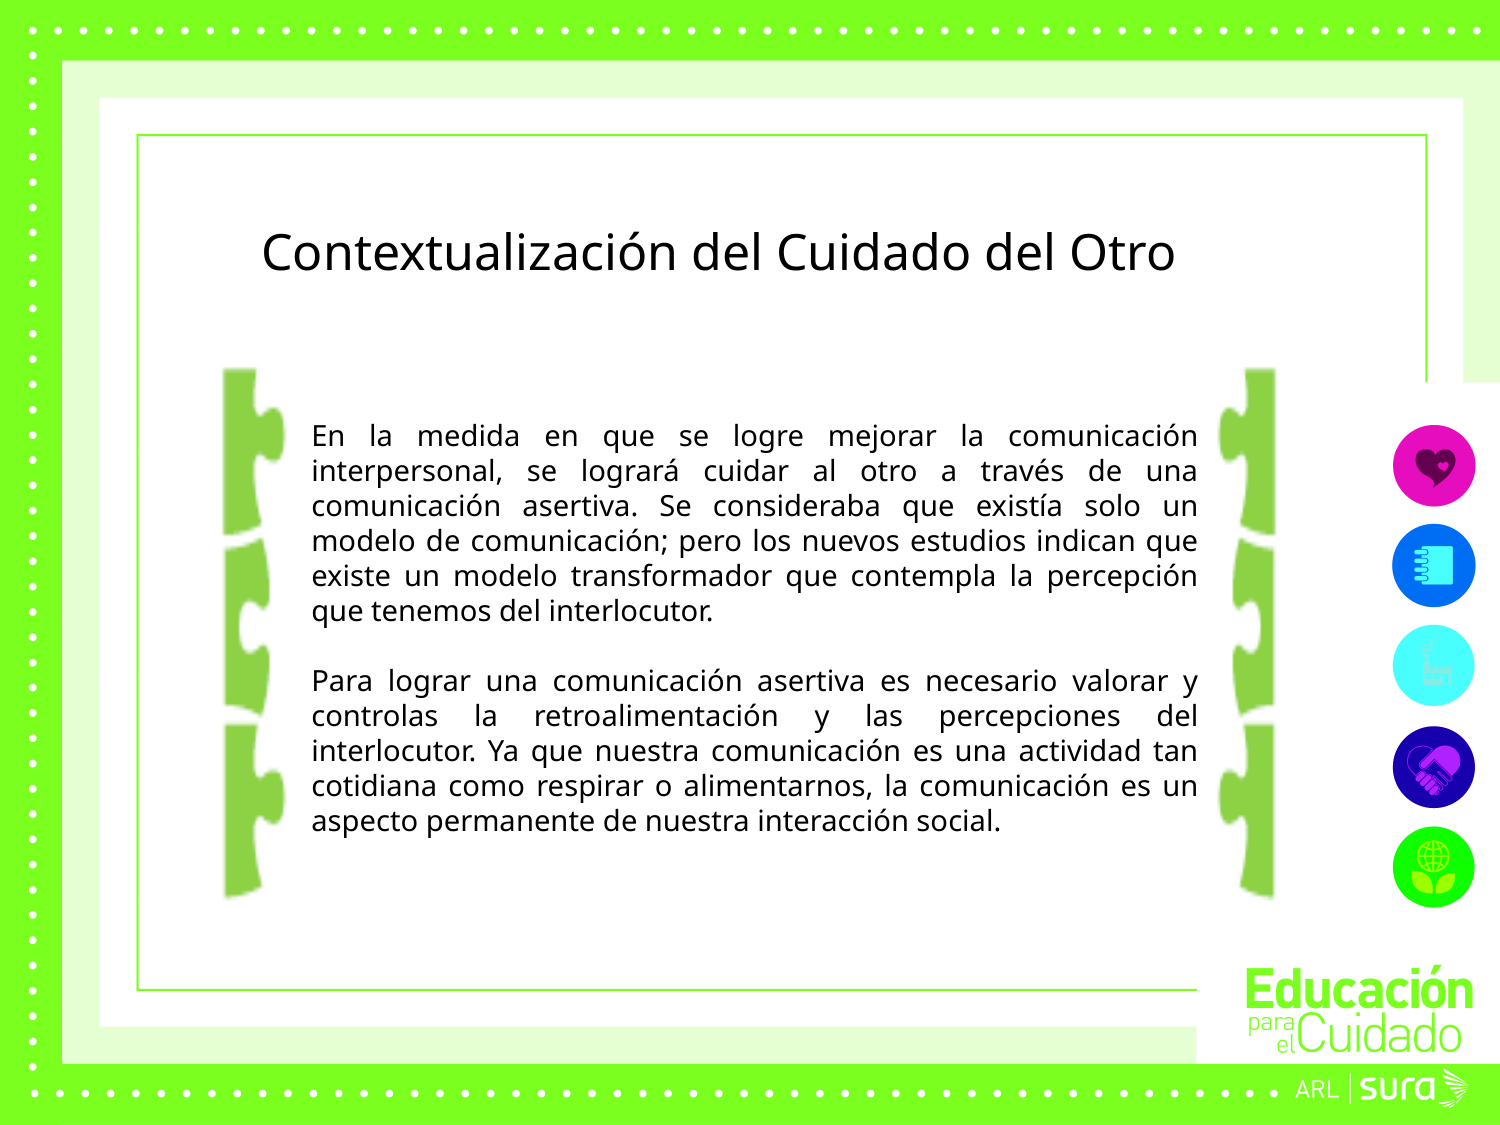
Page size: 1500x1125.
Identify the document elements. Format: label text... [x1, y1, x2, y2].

text_box En la medida en que se logre mejorar la comunicación interpersonal, se logrará cuidar al otro a través de una comunicación asertiva. Se consideraba que existía solo un modelo de comunicación; pero los nuevos estudios indican que existe un modelo transformador que contempla la percepción que tenemos del interlocutor. Para lograr una comunicación asertiva es necesario valorar y controlas la retroalimentación y las percepciones del interlocutor. Ya que nuestra comunicación es una actividad tan cotidiana como respirar o alimentarnos, la comunicación es un aspecto permanente de nuestra interacción social. [299, 409, 1206, 845]
picture [0, 0, 1500, 1125]
text_box Contextualización del Cuidado del Otro [246, 212, 1264, 288]
